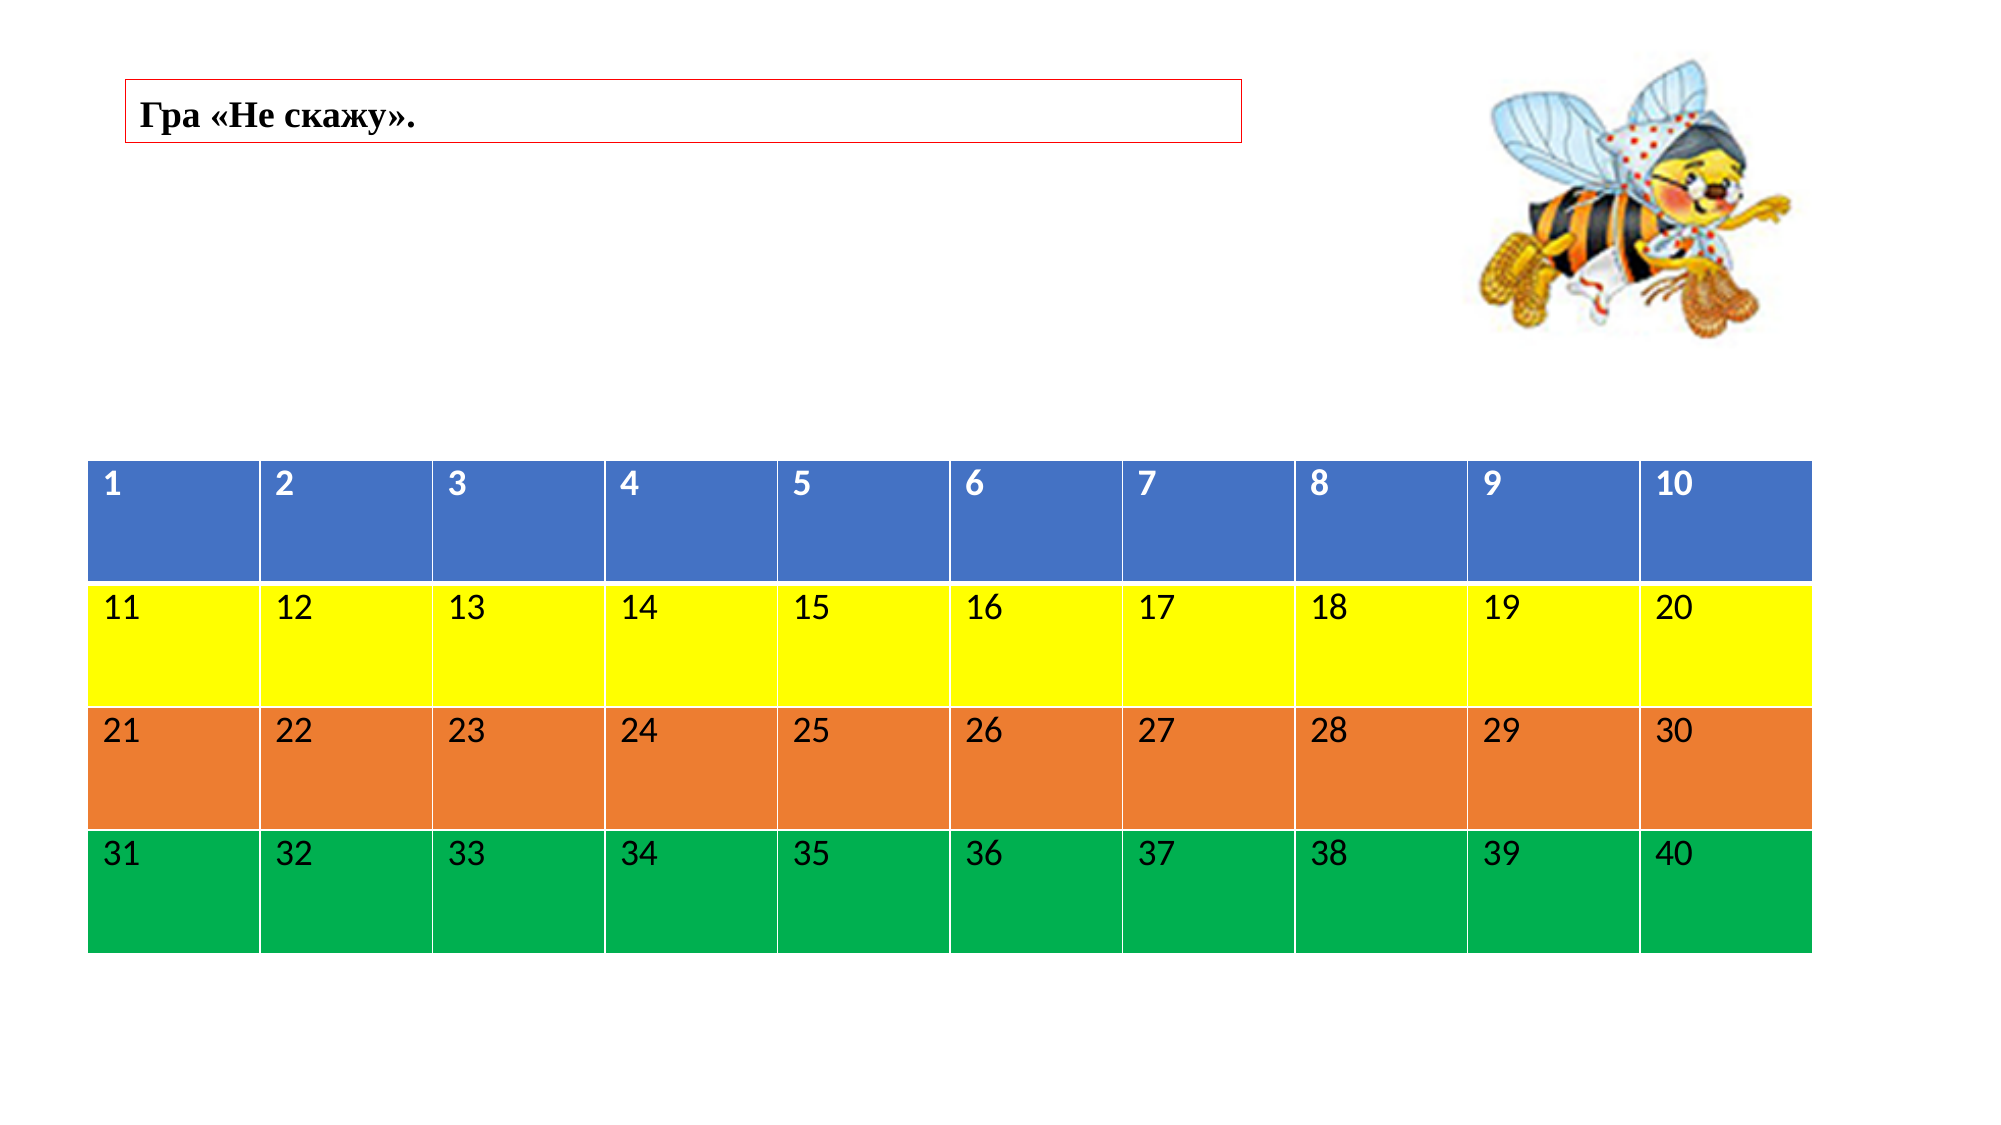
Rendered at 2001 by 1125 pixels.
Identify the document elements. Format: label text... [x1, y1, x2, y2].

table_cell 14 [606, 586, 777, 706]
table_cell 38 [1296, 831, 1467, 953]
table_cell 16 [951, 586, 1122, 706]
table_cell 18 [1296, 586, 1467, 706]
table_cell 36 [951, 831, 1122, 953]
table_cell 25 [778, 708, 949, 829]
table_cell 28 [1296, 708, 1467, 829]
table_cell 39 [1468, 831, 1639, 953]
table_cell 32 [261, 831, 432, 953]
text_box Гра «Не скажу». [125, 79, 1242, 143]
table_cell 27 [1123, 708, 1294, 829]
table_cell 29 [1468, 708, 1639, 829]
table_header 5 [778, 461, 949, 581]
table_cell 13 [433, 586, 604, 706]
table_header 10 [1641, 461, 1812, 581]
table_cell 20 [1641, 586, 1812, 706]
table_cell 24 [606, 708, 777, 829]
table_cell 12 [261, 586, 432, 706]
table_cell 37 [1123, 831, 1294, 953]
table_cell 30 [1641, 708, 1812, 829]
table_header 3 [433, 461, 604, 581]
table_cell 35 [778, 831, 949, 953]
table_cell 19 [1468, 586, 1639, 706]
table_header 9 [1468, 461, 1639, 581]
table_cell 23 [433, 708, 604, 829]
table_header 4 [606, 461, 777, 581]
table_cell 40 [1641, 831, 1812, 953]
table_cell 17 [1123, 586, 1294, 706]
table_cell 21 [88, 708, 259, 829]
table_header 2 [261, 461, 432, 581]
table_cell 33 [433, 831, 604, 953]
table_cell 15 [778, 586, 949, 706]
table_cell 26 [951, 708, 1122, 829]
table_header 8 [1296, 461, 1467, 581]
table_header 7 [1123, 461, 1294, 581]
table_cell 31 [88, 831, 259, 953]
table_cell 22 [261, 708, 432, 829]
table_header 1 [88, 461, 259, 581]
picture [1441, 31, 1832, 400]
table_cell 34 [606, 831, 777, 953]
table_header 6 [951, 461, 1122, 581]
table_cell 11 [88, 586, 259, 706]
